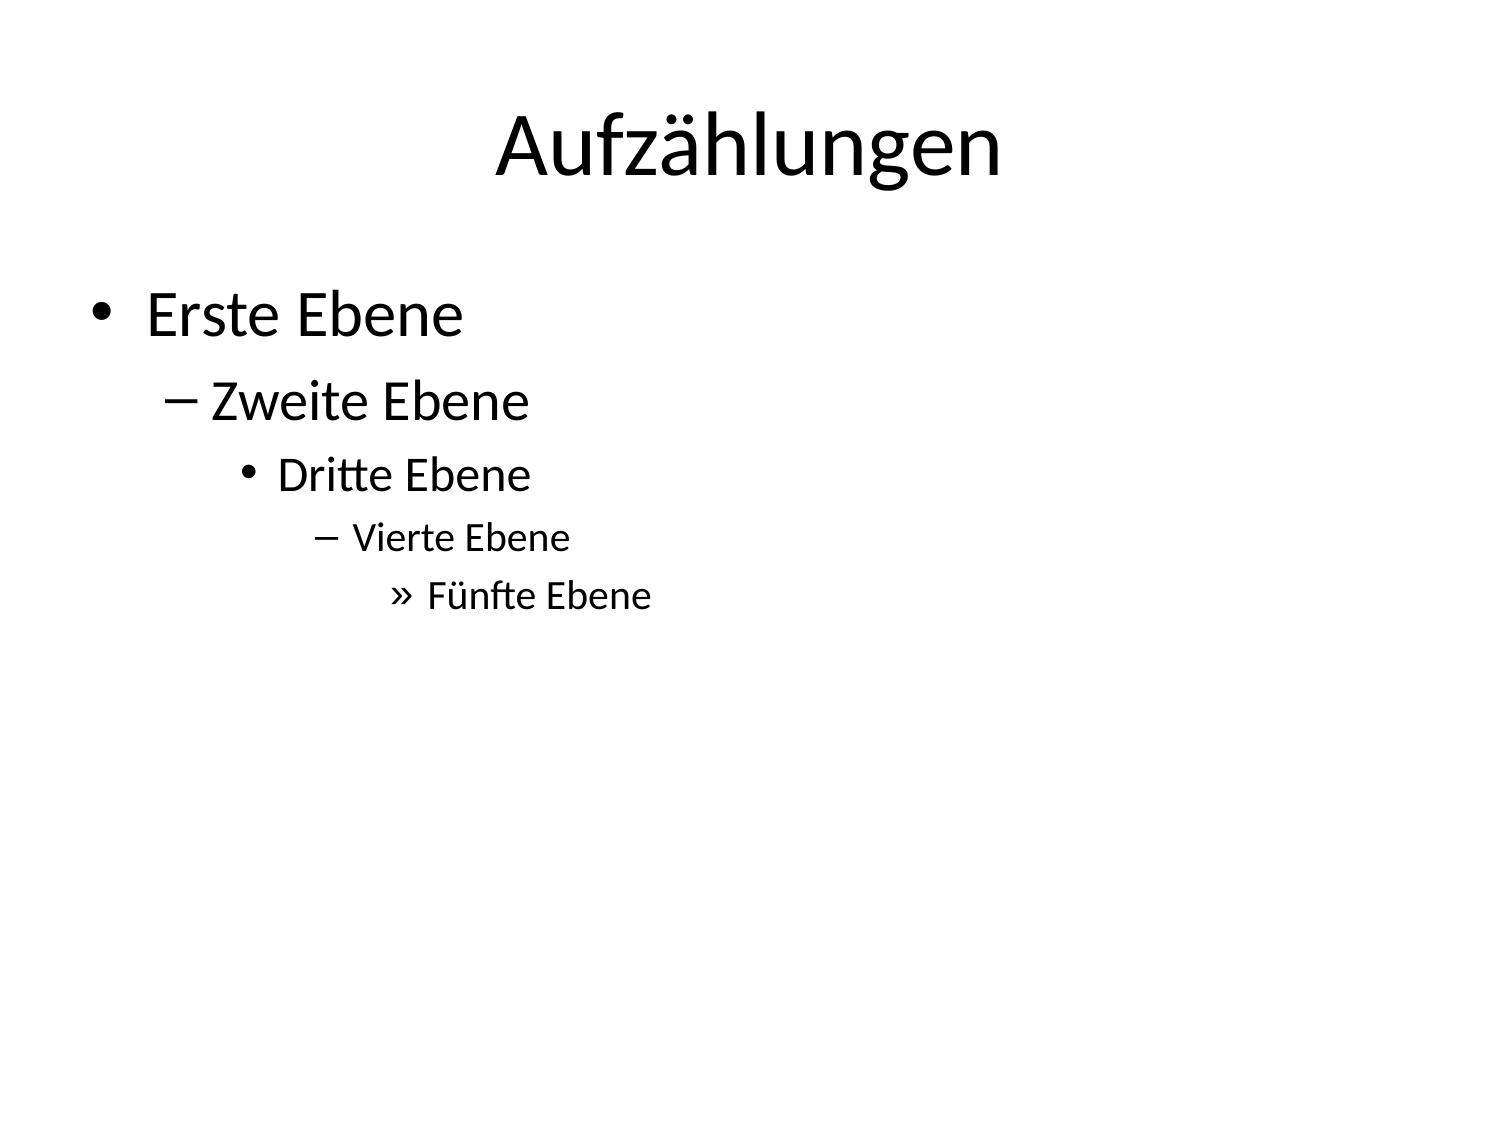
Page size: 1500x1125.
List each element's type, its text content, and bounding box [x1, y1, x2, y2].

list Erste Ebene Zweite Ebene Dritte Ebene Vierte Ebene Fünfte Ebene [75, 262, 1425, 1005]
title Aufzählungen [75, 45, 1425, 233]
